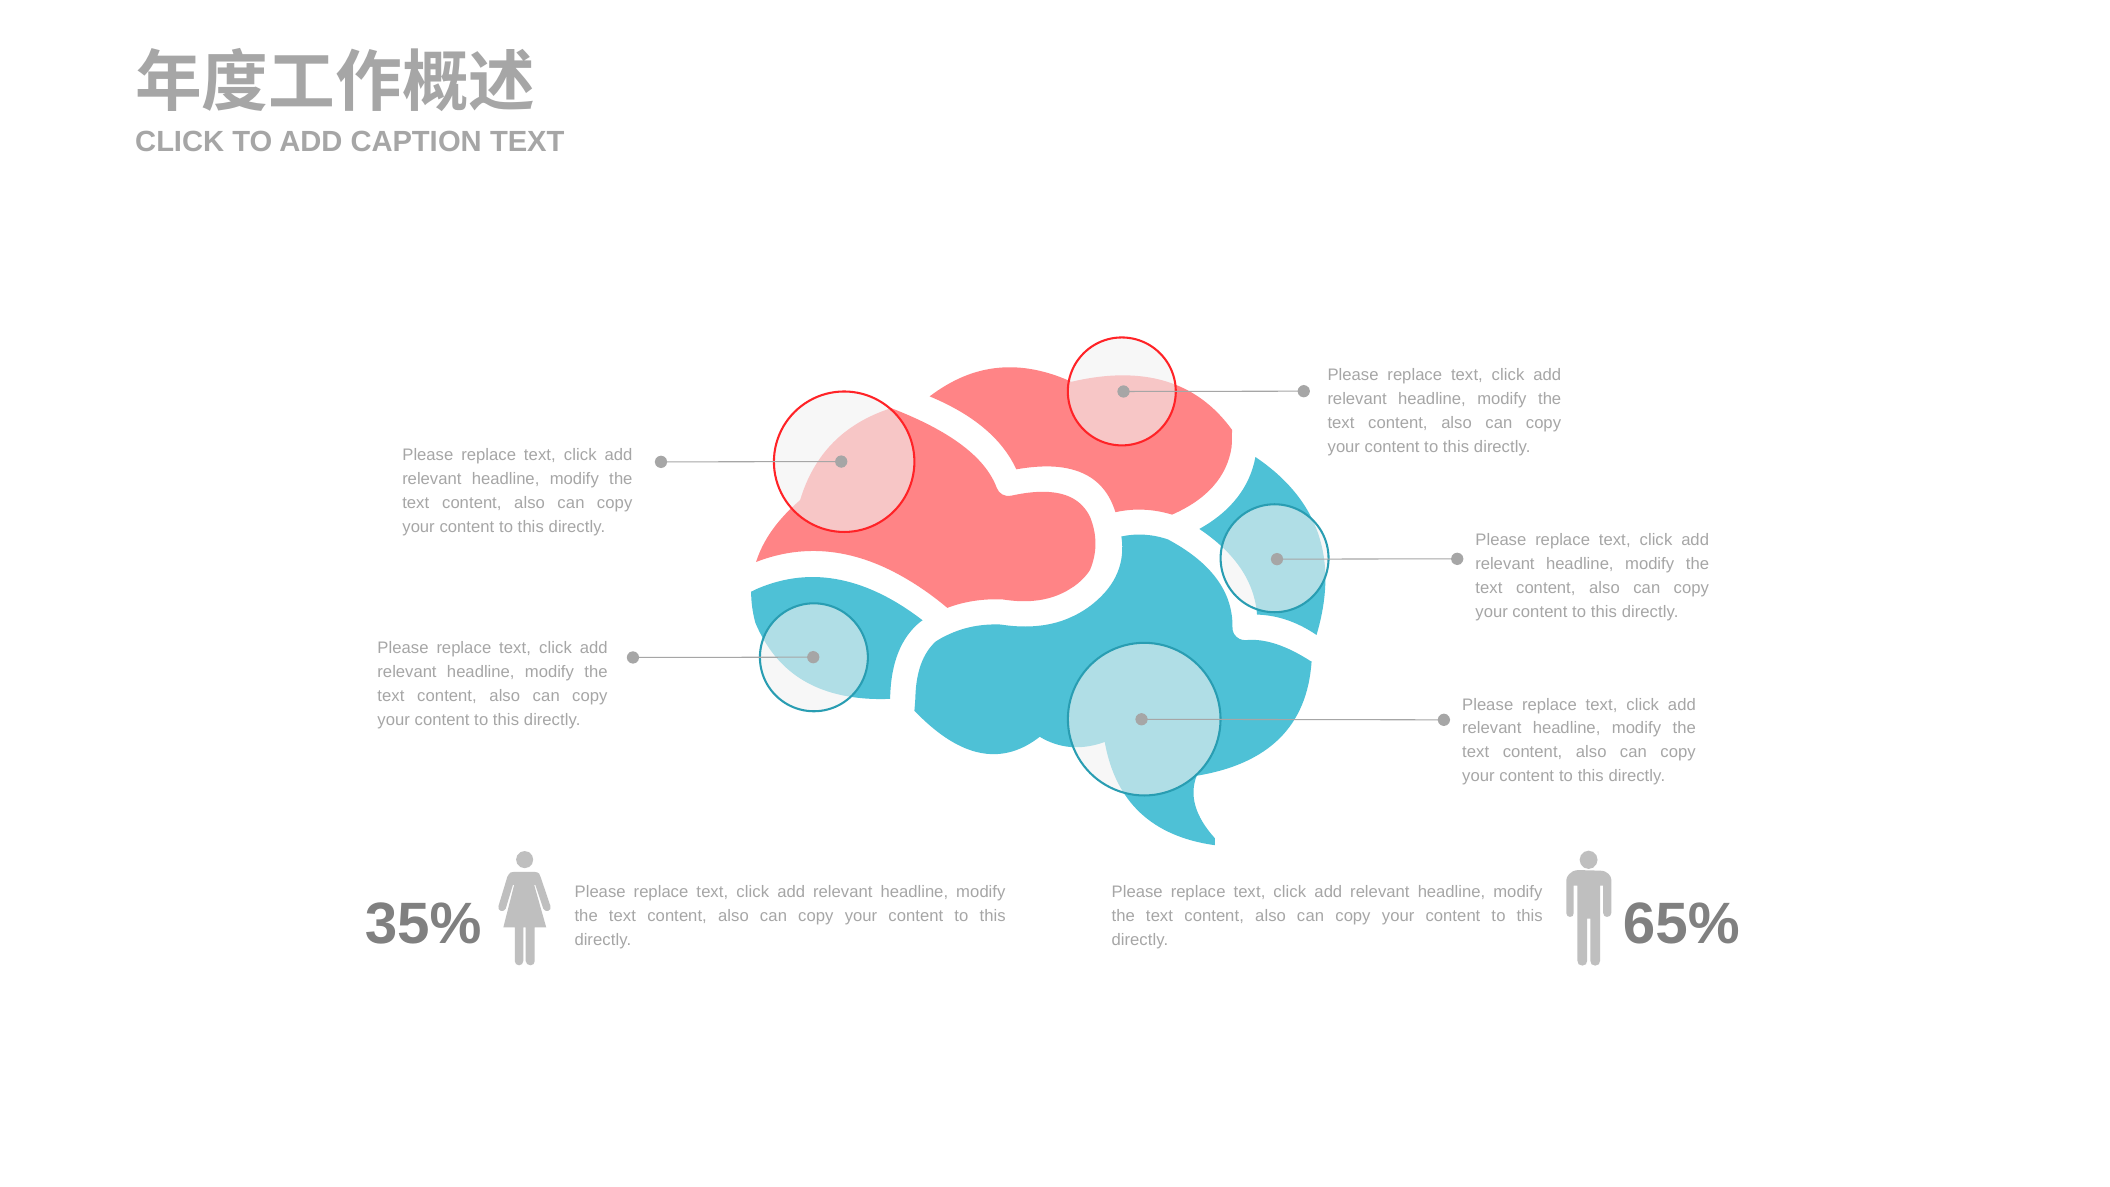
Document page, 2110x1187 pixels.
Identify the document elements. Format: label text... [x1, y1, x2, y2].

text_box Please replace text, click add relevant headline, modify the text content, also can copy your content to this directly. [1462, 689, 1697, 786]
text_box 年度工作概述 [135, 38, 596, 119]
text_box [772, 390, 916, 534]
text_box Please replace text, click add relevant headline, modify the text content, also can copy your content to this directly. [402, 440, 633, 536]
text_box [758, 602, 869, 713]
text_box Please replace text, click add relevant headline, modify the text content, also can copy your content to this directly. [1111, 876, 1544, 949]
text_box 35% [364, 871, 482, 956]
text_box [756, 408, 1096, 608]
text_box Please replace text, click add relevant headline, modify the text content, also can copy your content to this directly. [377, 632, 609, 729]
text_box Please replace text, click add relevant headline, modify the text content, also can copy your content to this directly. [1475, 525, 1710, 621]
text_box Please replace text, click add relevant headline, modify the text content, also can copy your content to this directly. [574, 876, 1007, 949]
text_box [1066, 336, 1177, 447]
text_box [1199, 457, 1312, 545]
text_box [1566, 850, 1612, 966]
text_box [1125, 777, 1215, 846]
text_box [1256, 581, 1326, 635]
text_box CLICK TO ADD CAPTION TEXT [135, 122, 596, 158]
text_box [1066, 641, 1222, 797]
text_box [751, 577, 923, 700]
text_box 65% [1622, 871, 1740, 956]
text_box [497, 851, 552, 966]
text_box Please replace text, click add relevant headline, modify the text content, also can copy your content to this directly. [1327, 360, 1562, 456]
text_box [1198, 720, 1294, 776]
text_box [914, 534, 1313, 755]
text_box [929, 367, 1233, 515]
text_box [1219, 503, 1330, 614]
